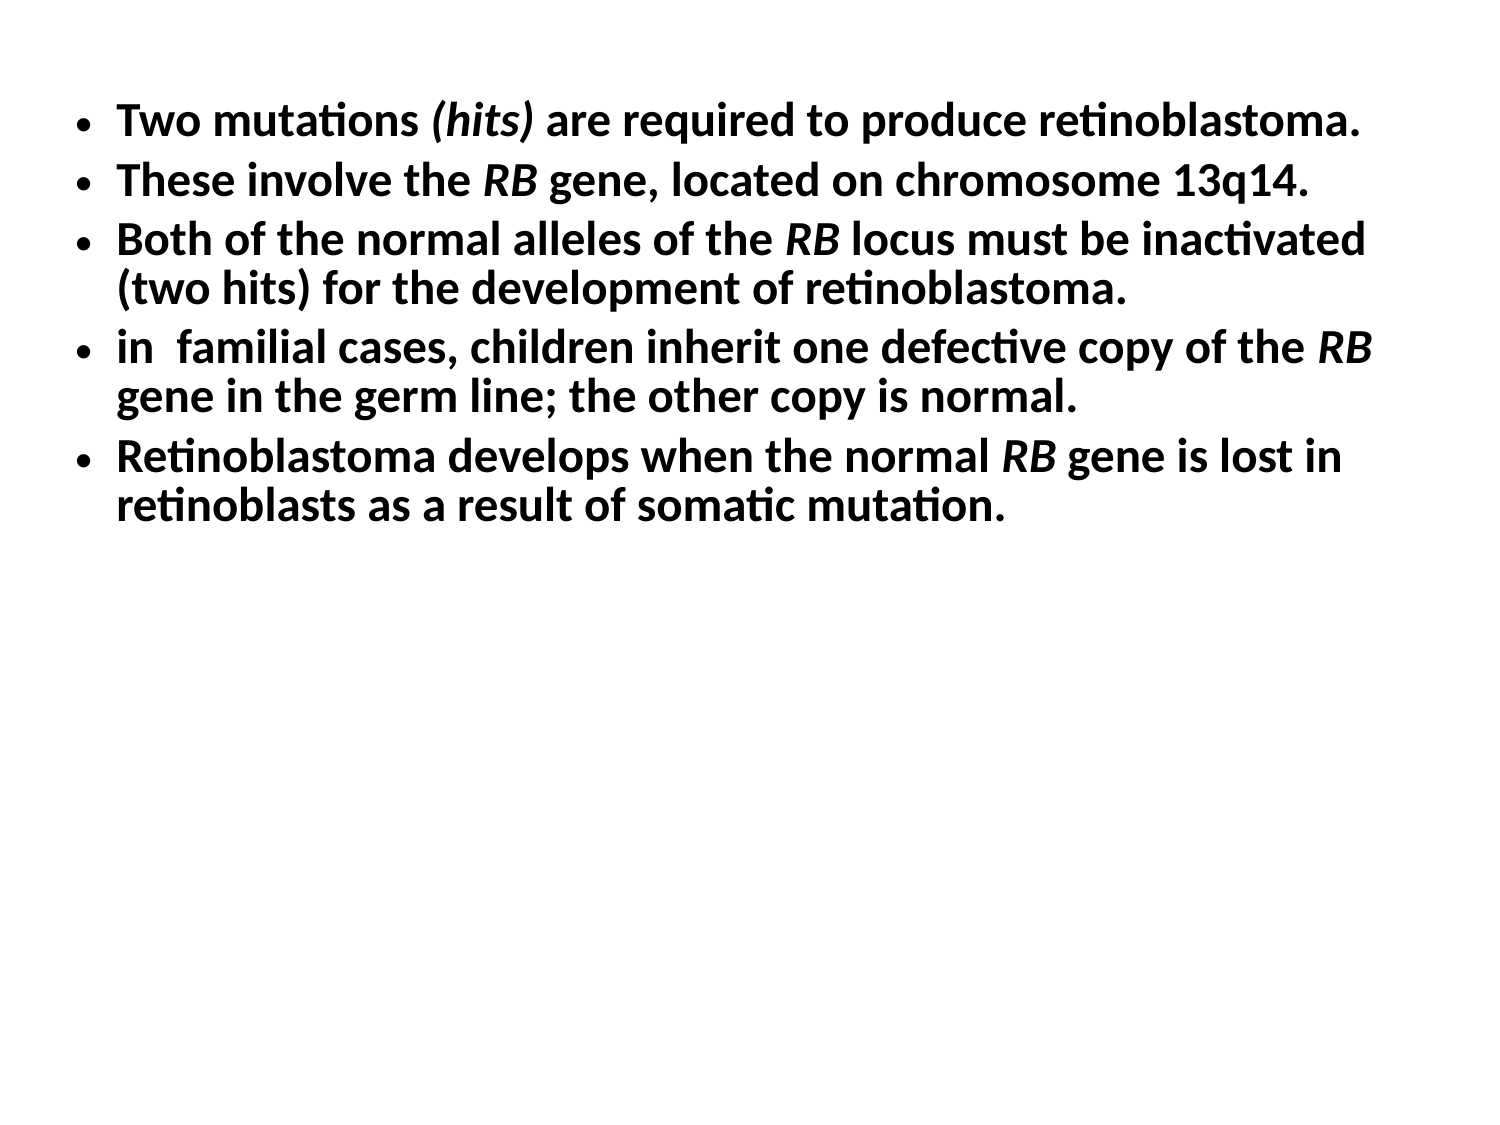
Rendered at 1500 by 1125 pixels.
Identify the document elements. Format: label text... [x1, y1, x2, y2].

list Two mutations (hits) are required to produce retinoblastoma. These involve the RB gene, located on chromosome 13q14. Both of the normal alleles of the RB locus must be inactivated (two hits) for the development of retinoblastoma. in familial cases, children inherit one defective copy of the RB gene in the germ line; the other copy is normal. Retinoblastoma develops when the normal RB gene is lost in retinoblasts as a result of somatic mutation. [75, 99, 1425, 905]
